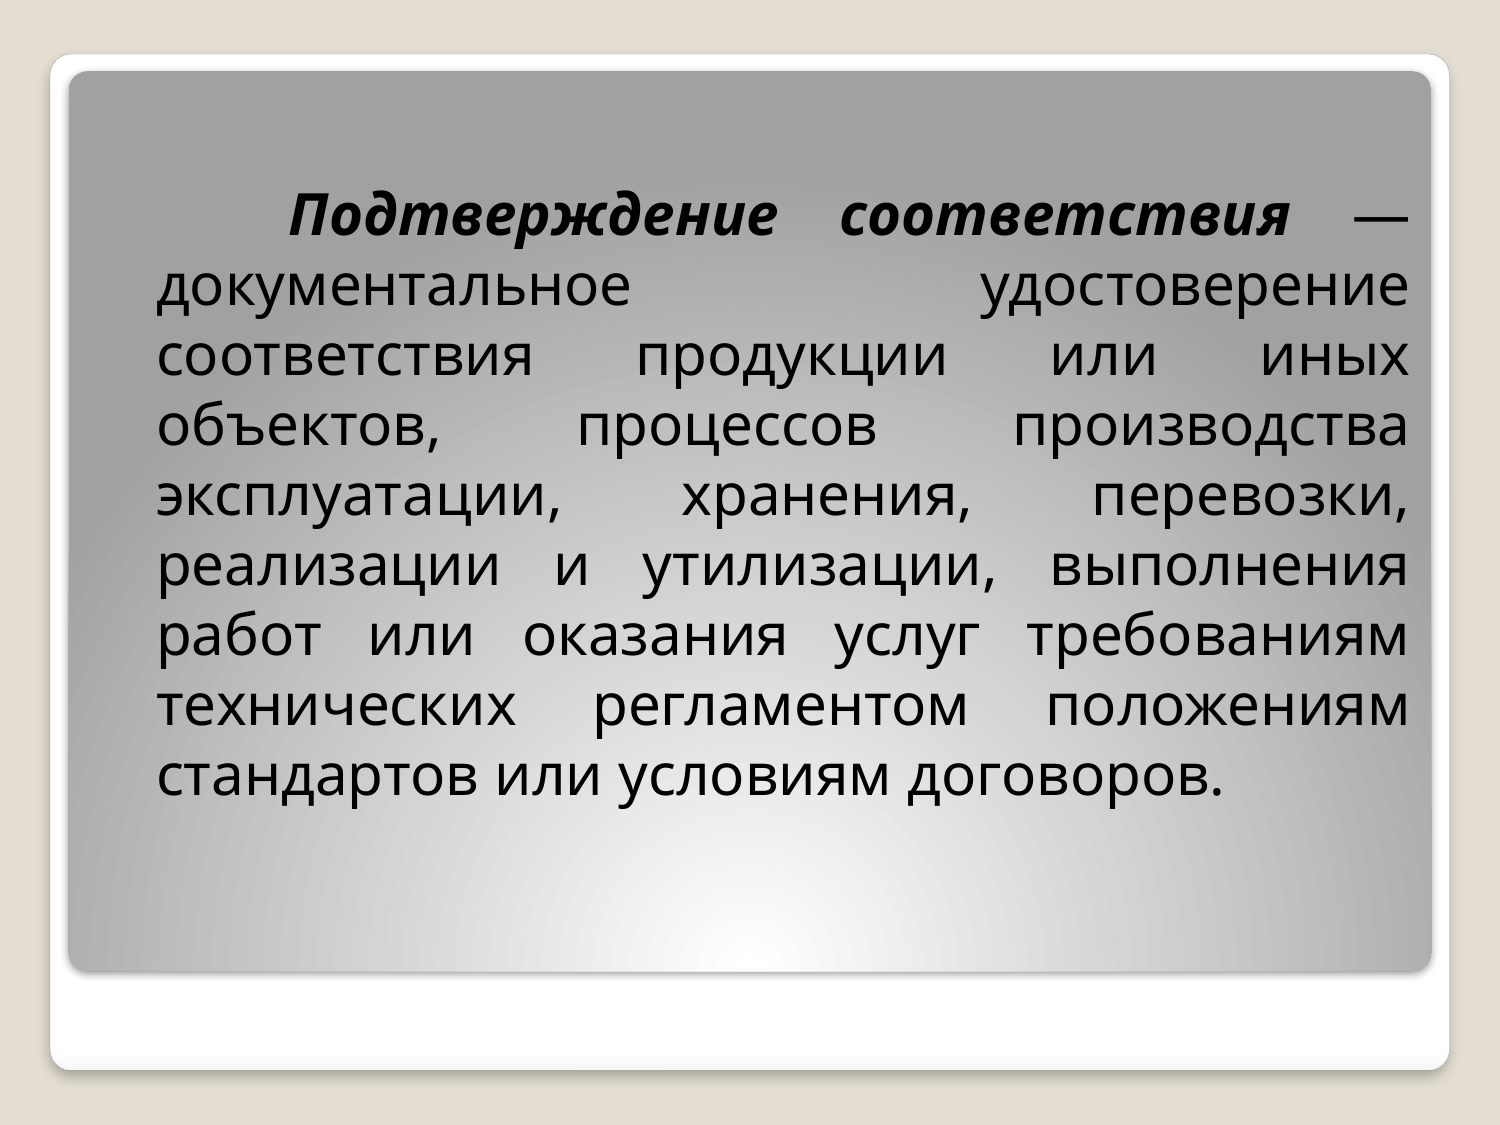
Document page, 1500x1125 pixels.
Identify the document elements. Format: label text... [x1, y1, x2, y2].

list Подтверждение соответствия — документальное удостоверение соответствия продукции или иных объектов, процессов производства эксплуатации, хранения, перевозки, реализации и утилизации, выполнения работ или оказания услуг требованиям технических регламентом положениям стандартов или условиям договоров. [82, 86, 1425, 1013]
